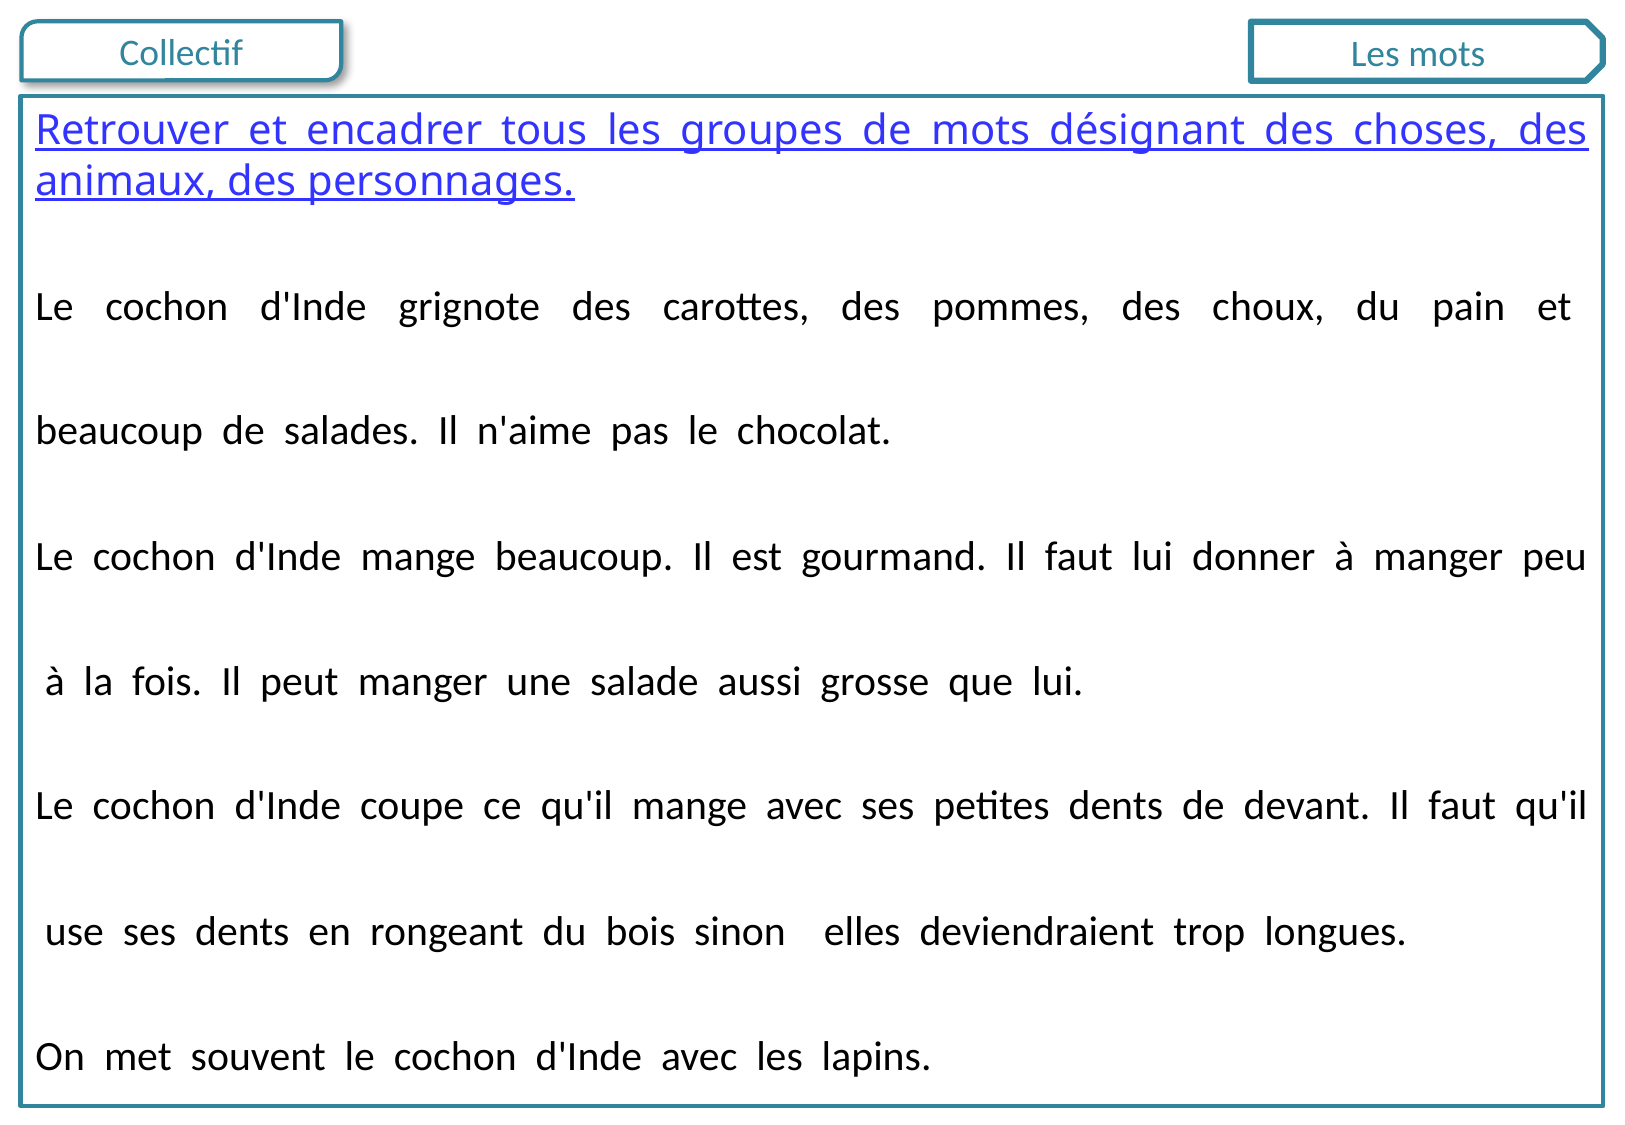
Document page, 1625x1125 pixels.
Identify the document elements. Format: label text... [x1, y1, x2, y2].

list Retrouver et encadrer tous les groupes de mots désignant des choses, des animaux, des personnages. Le cochon d'Inde grignote des carottes, des pommes, des choux, du pain et beaucoup de salades. Il n'aime pas le chocolat. Le cochon d'Inde mange beaucoup. Il est gourmand. Il faut lui donner à manger peu à la fois. Il peut manger une salade aussi grosse que lui. Le cochon d'Inde coupe ce qu'il mange avec ses petites dents de devant. Il faut qu'il use ses dents en rongeant du bois sinon elles deviendraient trop longues. On met souvent le cochon d'Inde avec les lapins. [18, 94, 1605, 1108]
list Les mots [1251, 21, 1585, 81]
